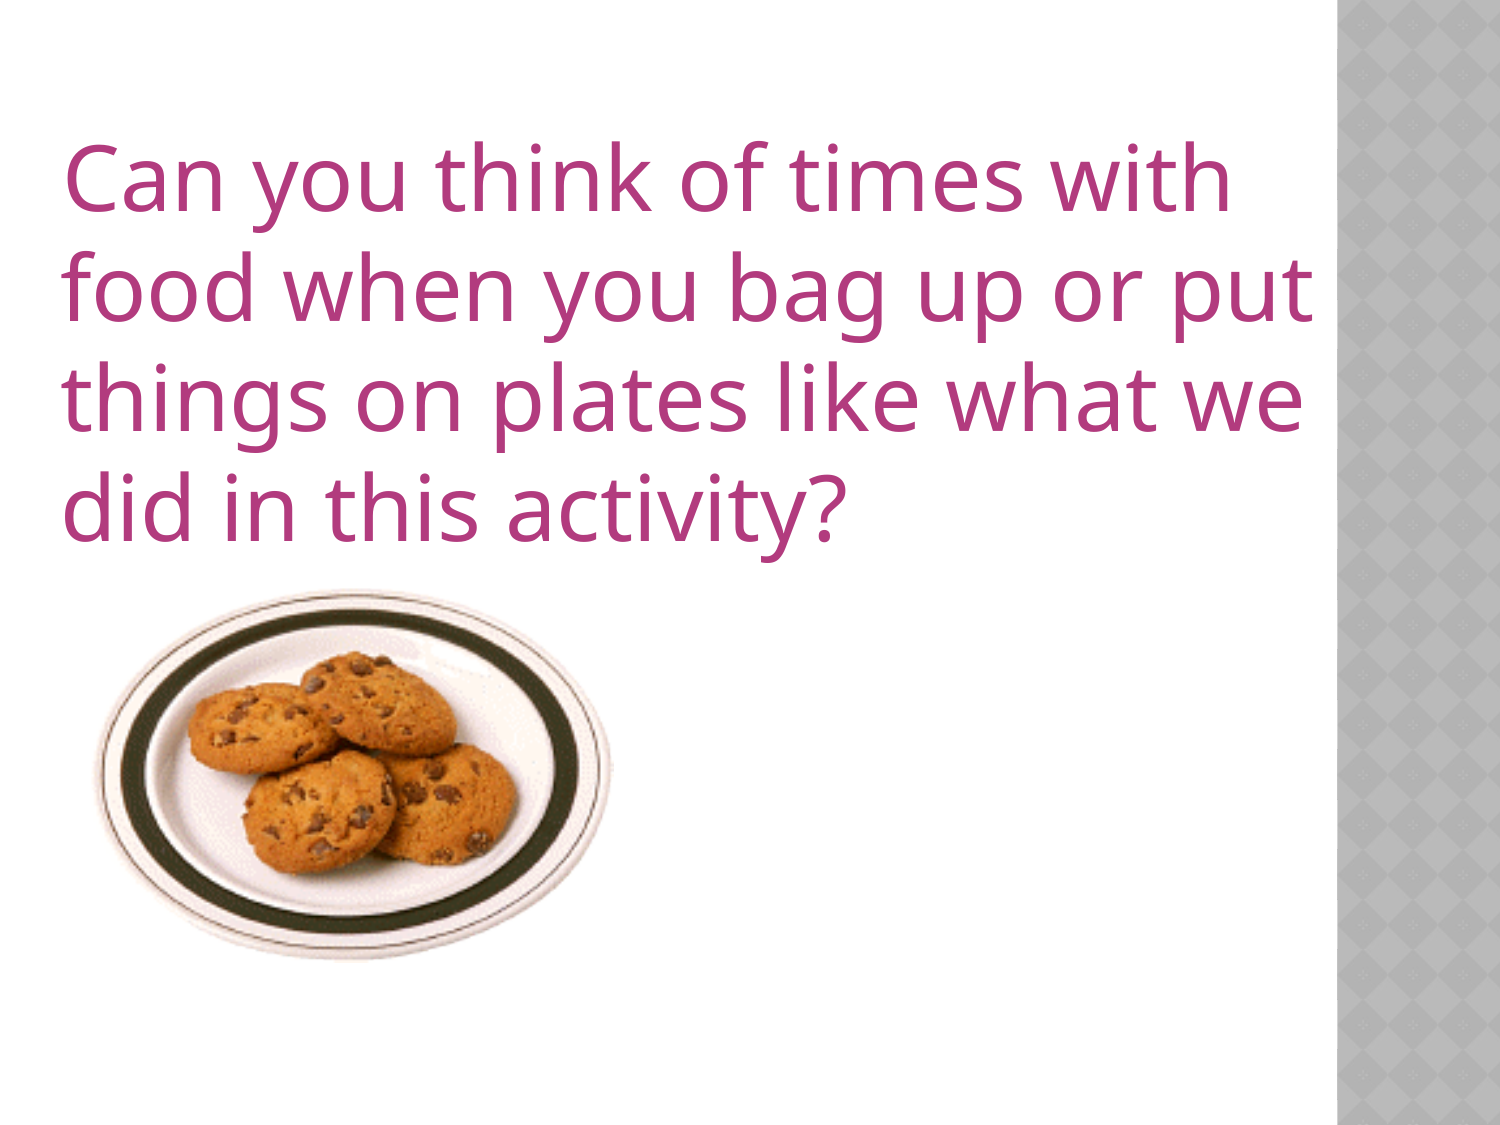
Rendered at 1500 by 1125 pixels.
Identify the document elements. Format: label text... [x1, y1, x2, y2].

picture [89, 586, 614, 963]
list Can you think of times with food when you bag up or put things on plates like what we did in this activity? [0, 112, 1351, 413]
